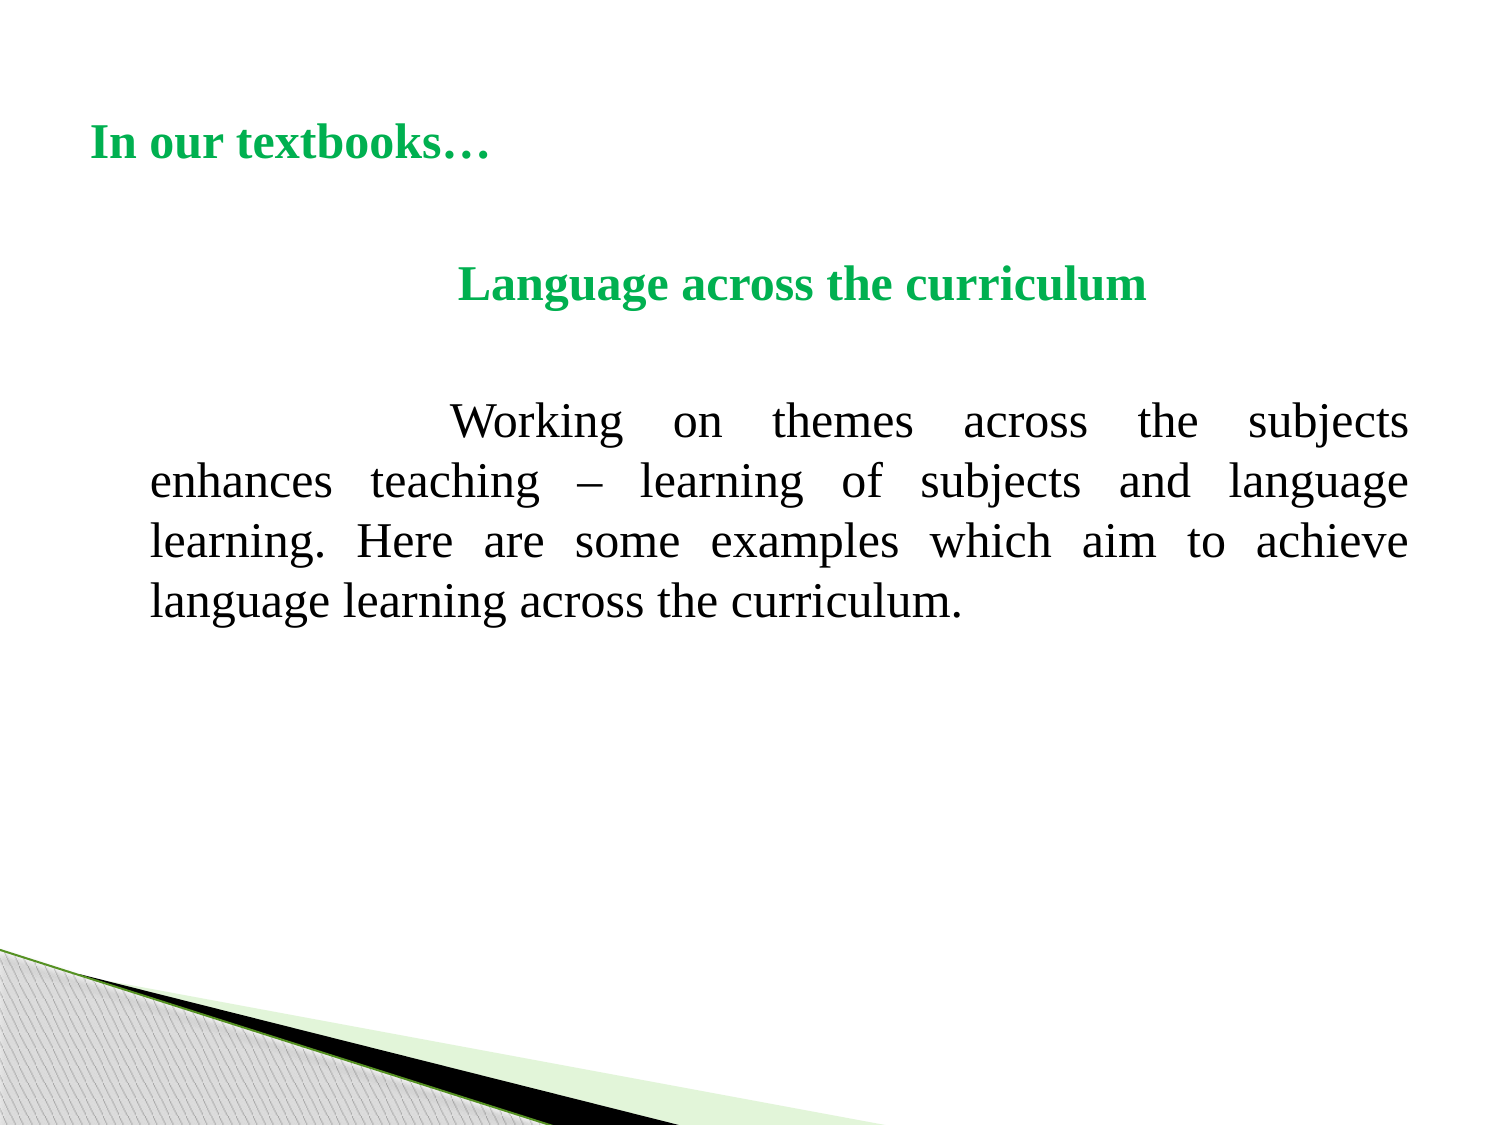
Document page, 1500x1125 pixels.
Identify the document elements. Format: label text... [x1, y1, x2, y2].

title In our textbooks… [75, 45, 1425, 233]
list Language across the curriculum Working on themes across the subjects enhances teaching – learning of subjects and language learning. Here are some examples which aim to achieve language learning across the curriculum. [75, 243, 1425, 986]
